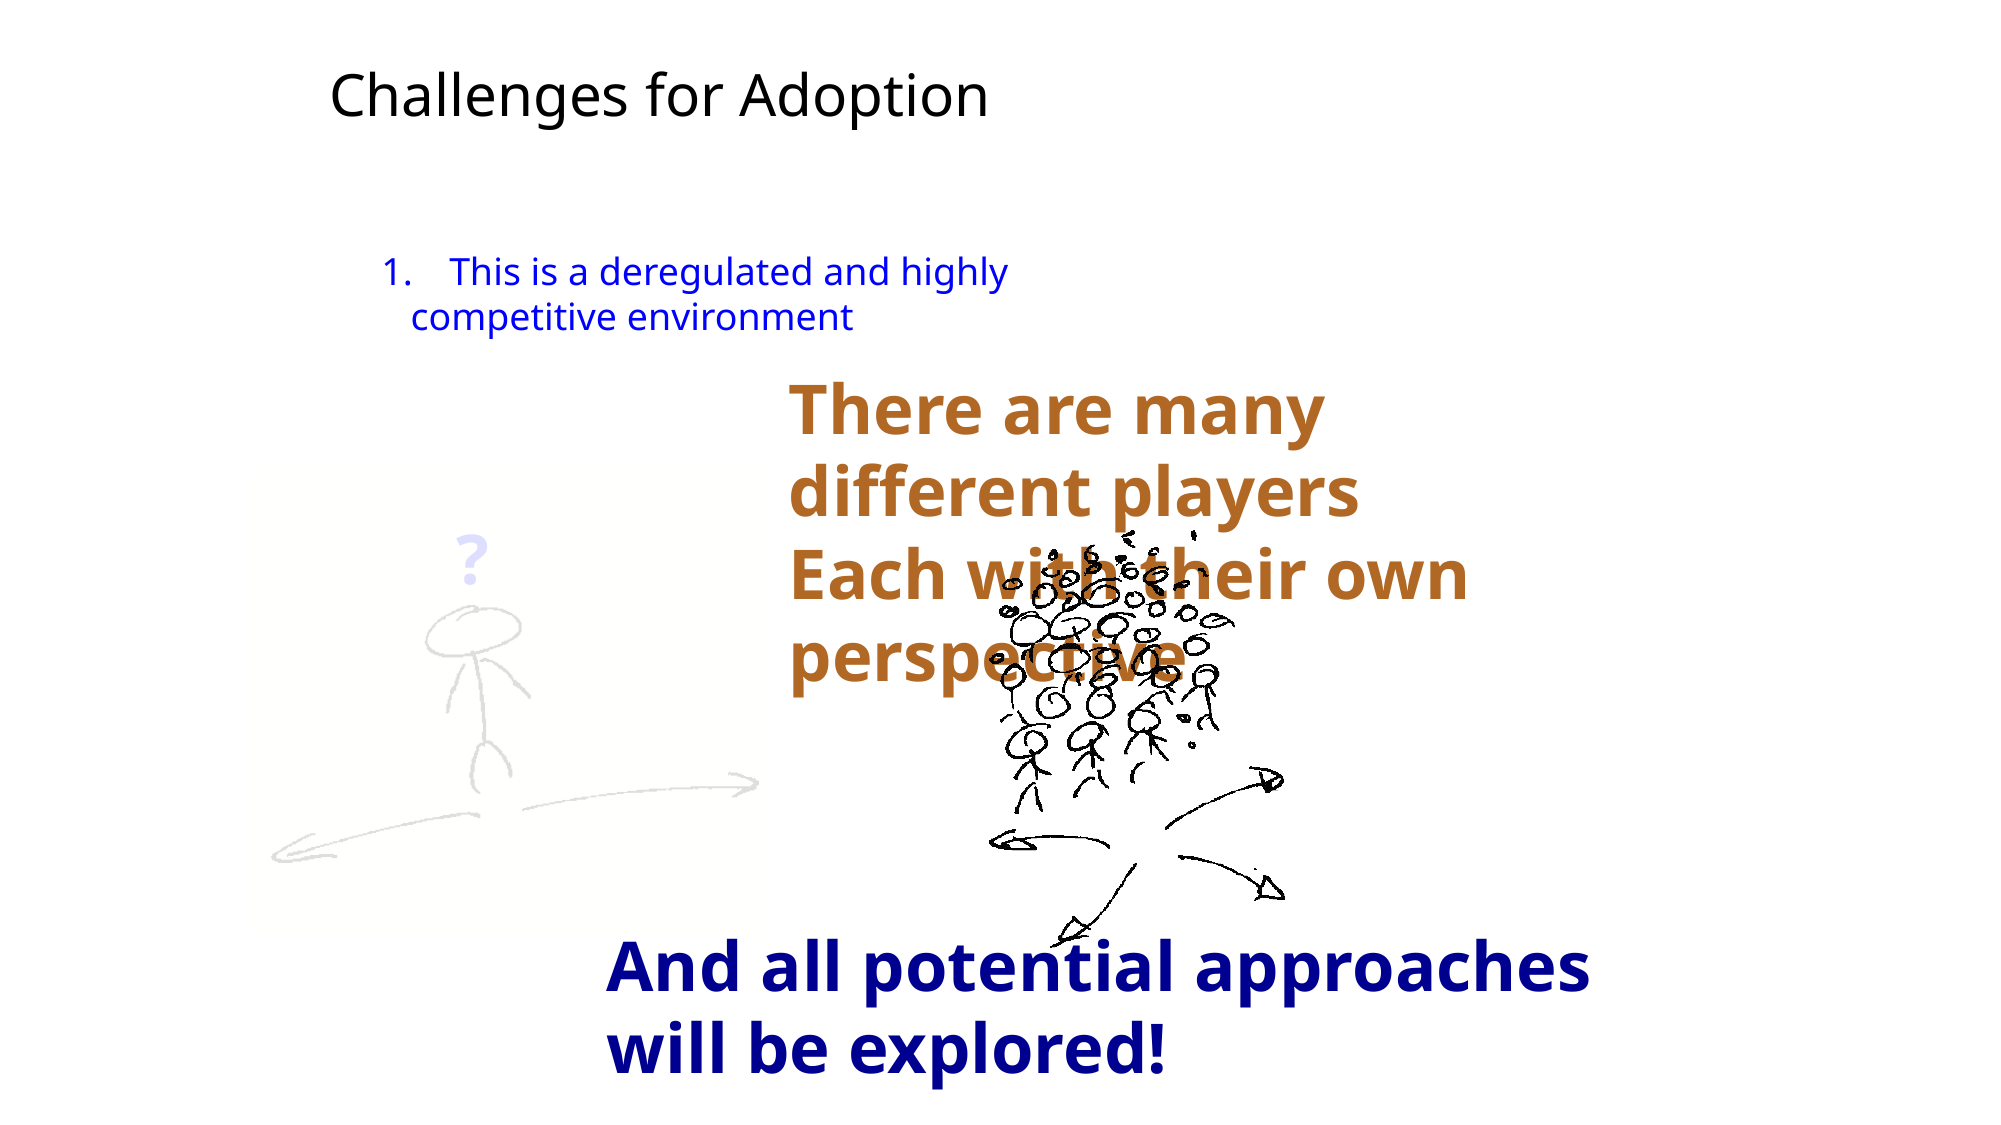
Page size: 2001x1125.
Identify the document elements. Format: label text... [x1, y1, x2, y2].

list Challenges for Adoption [314, 58, 1664, 199]
text_box [249, 466, 765, 938]
text_box This is a deregulated and highly competitive environment [367, 240, 1525, 345]
picture [989, 530, 1285, 948]
text_box There are many different players Each with their own perspective [774, 358, 1558, 703]
picture [271, 605, 759, 863]
text_box And all potential approaches will be explored! [592, 916, 1729, 1095]
